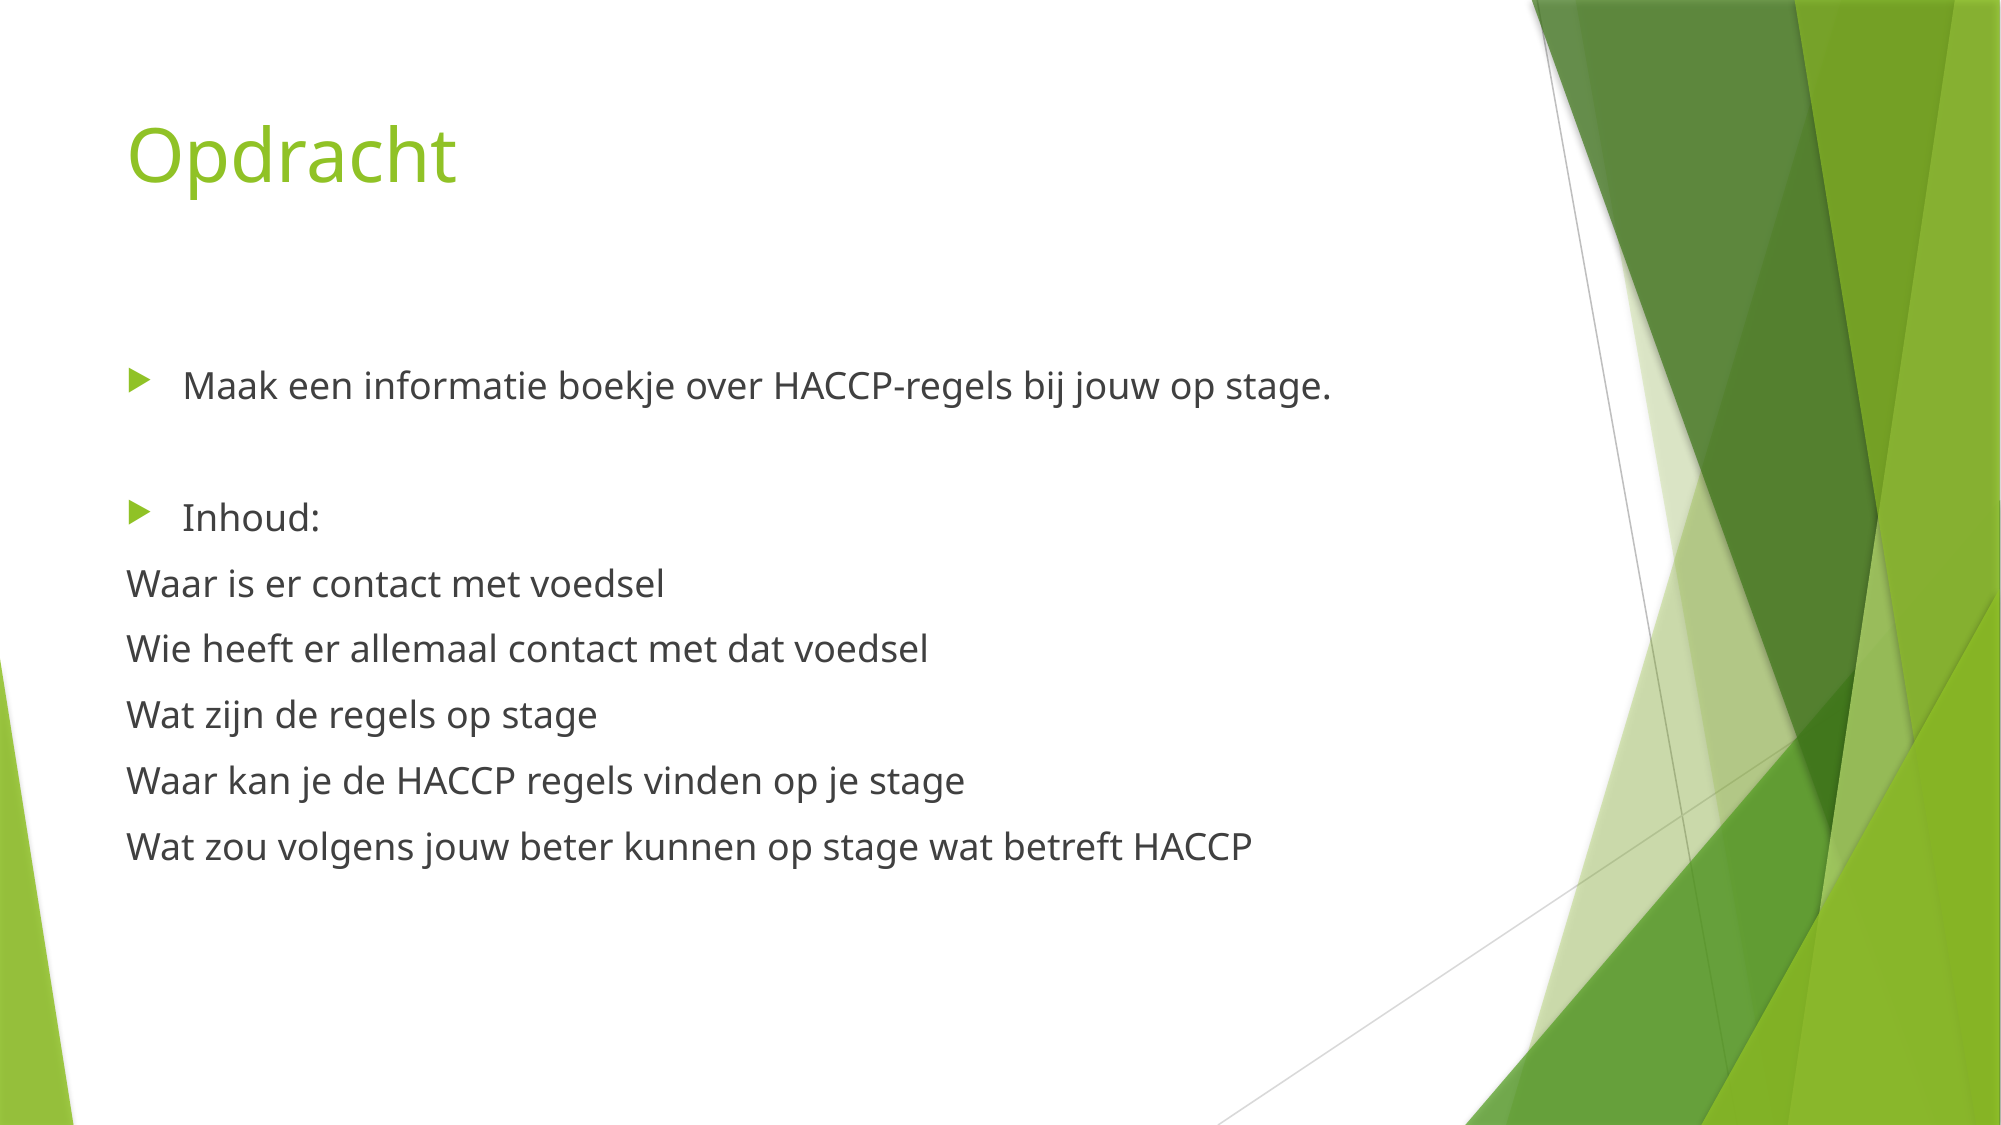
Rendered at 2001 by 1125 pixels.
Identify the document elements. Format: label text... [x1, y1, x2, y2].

list Maak een informatie boekje over HACCP-regels bij jouw op stage. Inhoud: Waar is er contact met voedsel Wie heeft er allemaal contact met dat voedsel Wat zijn de regels op stage Waar kan je de HACCP regels vinden op je stage Wat zou volgens jouw beter kunnen op stage wat betreft HACCP [111, 354, 1522, 992]
title Opdracht [111, 99, 1522, 317]
